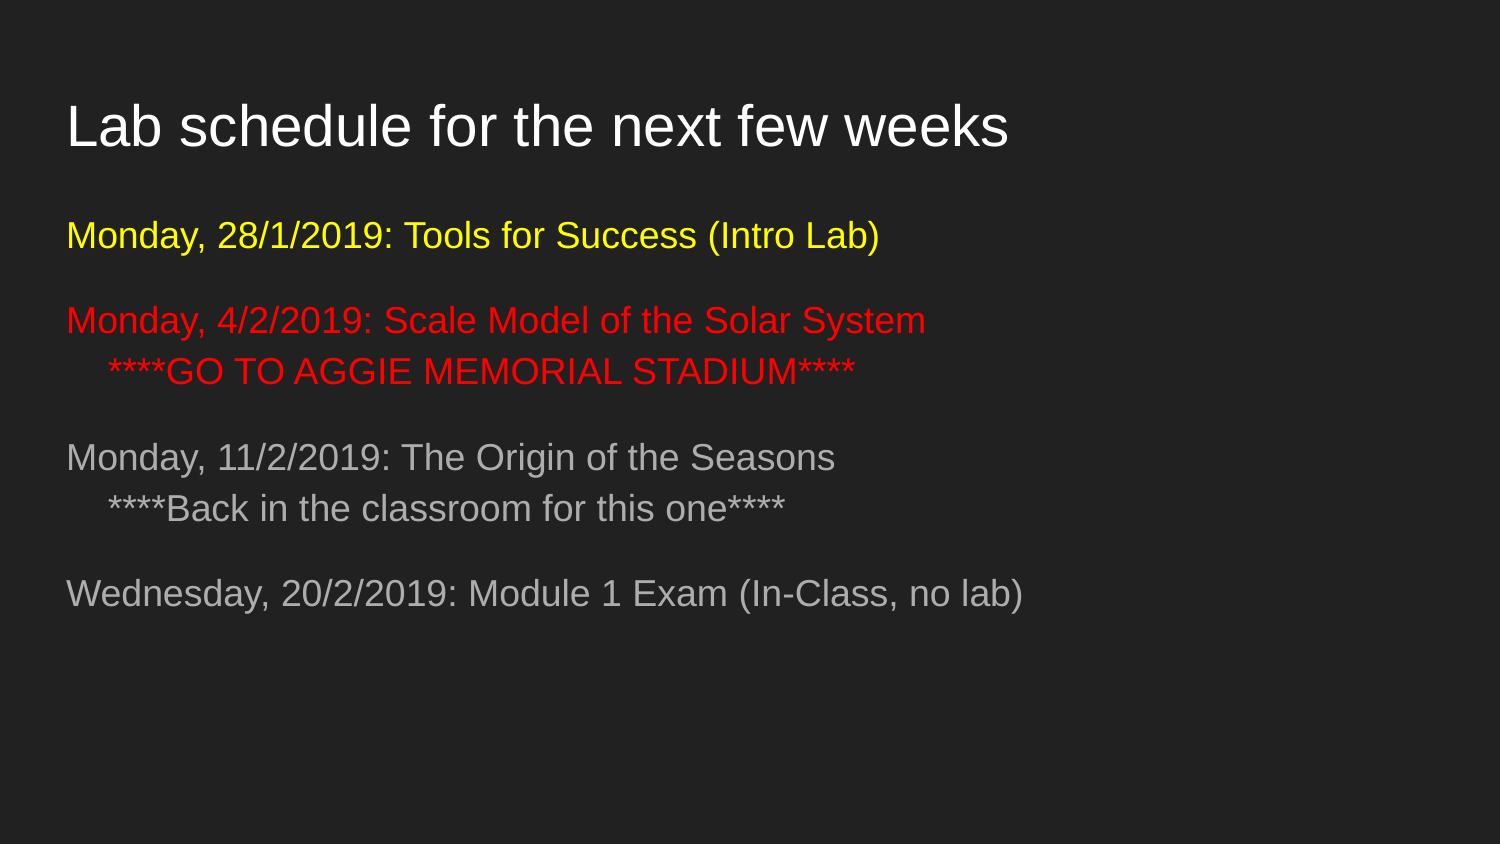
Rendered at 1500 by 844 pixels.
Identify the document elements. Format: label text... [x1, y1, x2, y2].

title Lab schedule for the next few weeks [51, 72, 1449, 167]
list Monday, 28/1/2019: Tools for Success (Intro Lab) Monday, 4/2/2019: Scale Model of the Solar System ****GO TO AGGIE MEMORIAL STADIUM**** Monday, 11/2/2019: The Origin of the Seasons ****Back in the classroom for this one**** Wednesday, 20/2/2019: Module 1 Exam (In-Class, no lab) [51, 189, 1449, 750]
